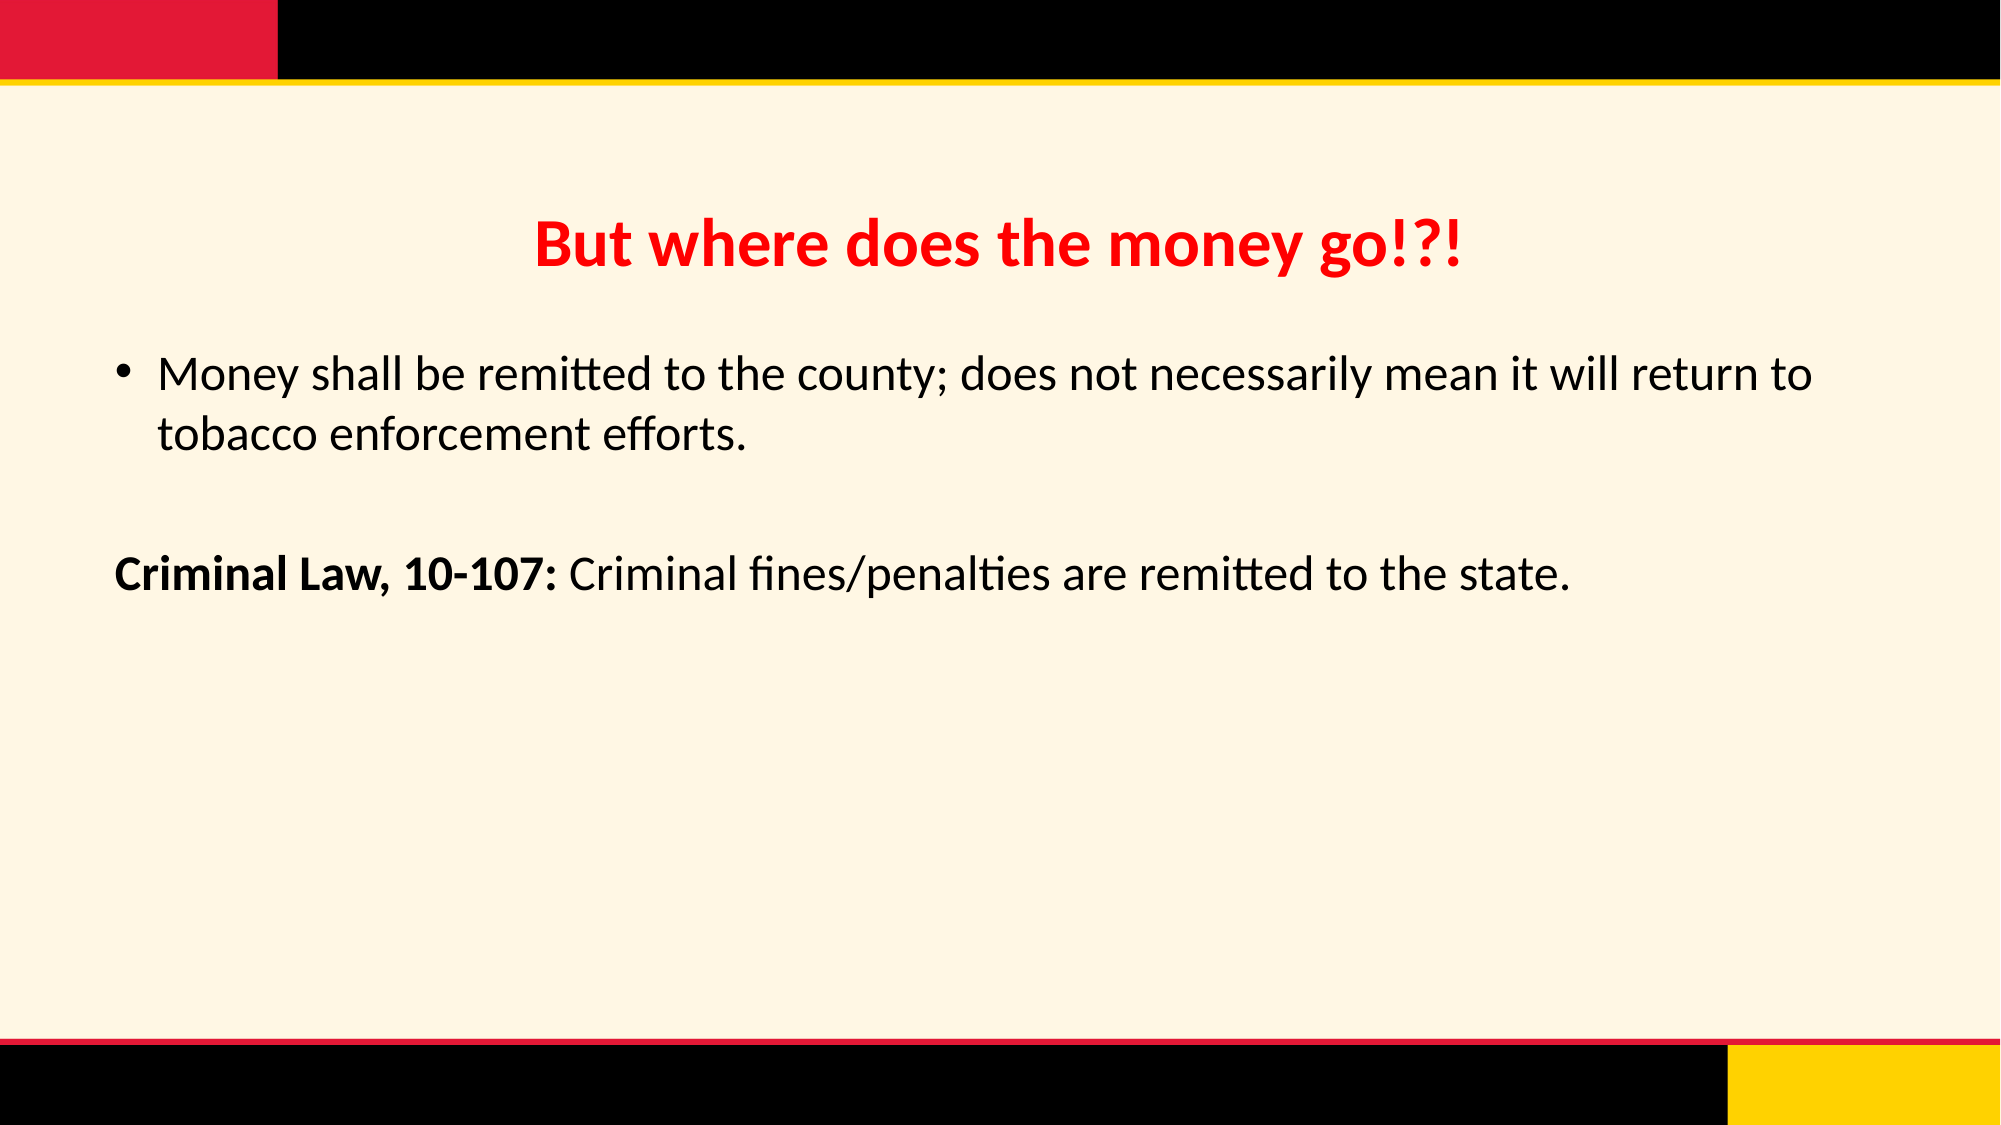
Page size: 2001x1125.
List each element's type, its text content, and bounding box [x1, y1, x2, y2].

list Money shall be remitted to the county; does not necessarily mean it will return to tobacco enforcement efforts. Criminal Law, 10-107: Criminal fines/penalties are remitted to the state. [99, 333, 1900, 1005]
picture [0, 0, 2001, 1125]
title But where does the money go!?! [99, 145, 1900, 333]
